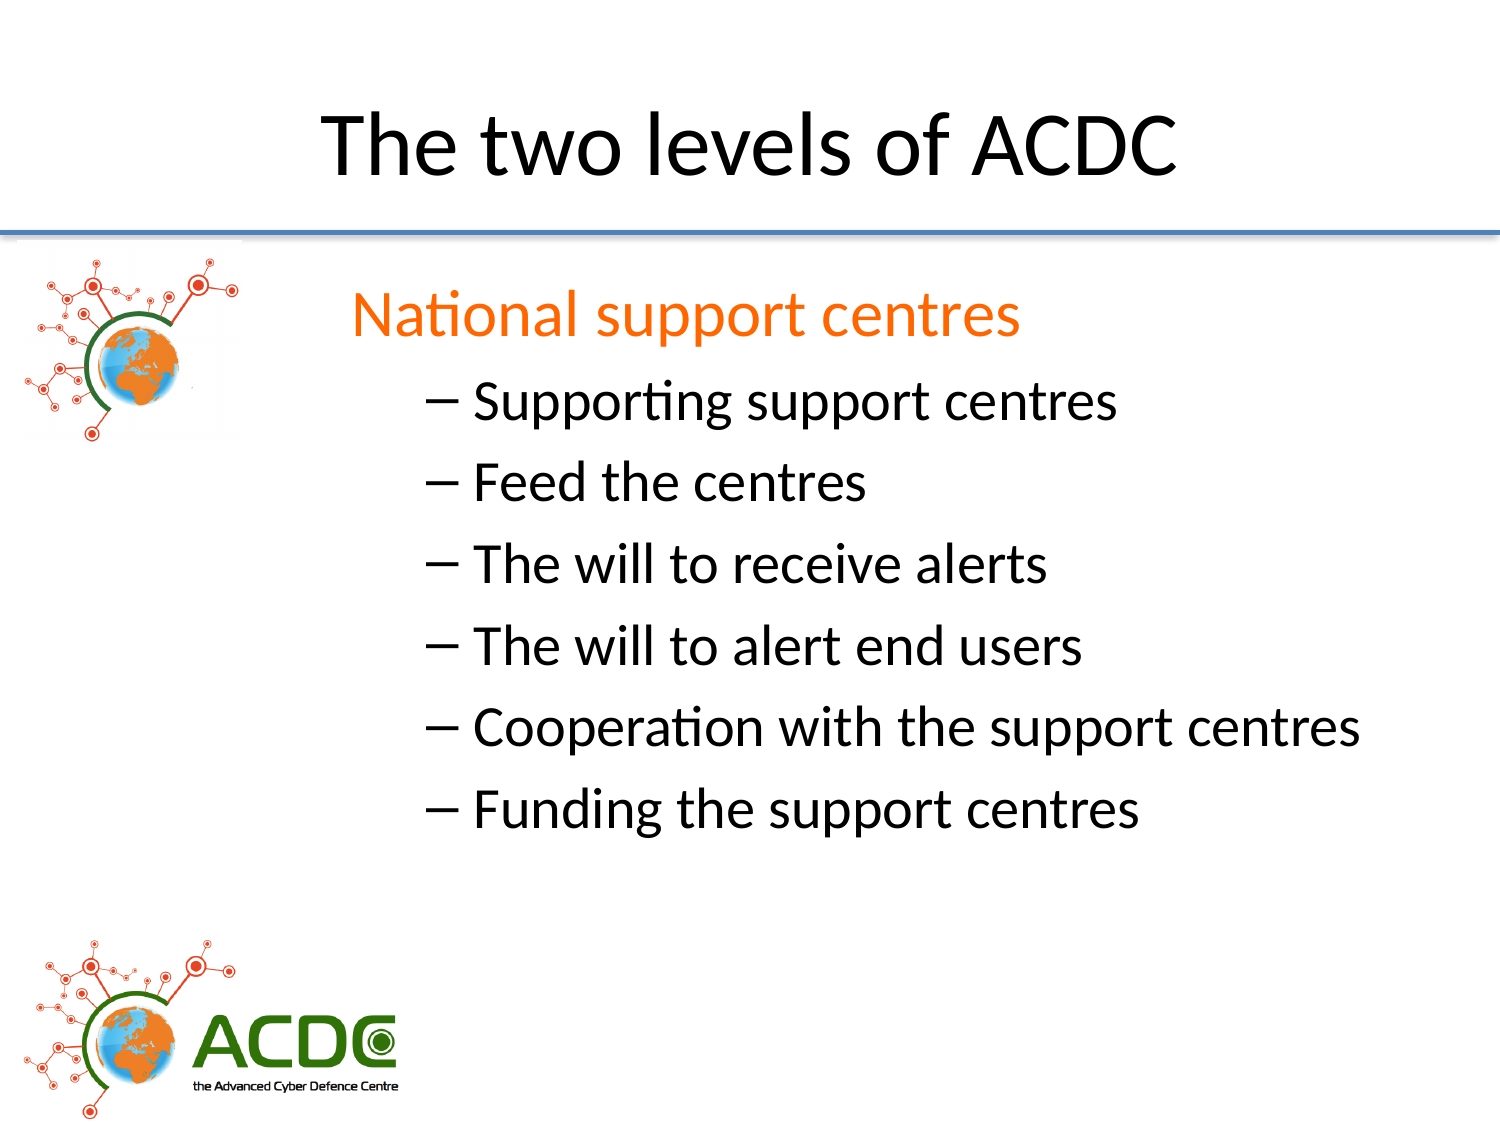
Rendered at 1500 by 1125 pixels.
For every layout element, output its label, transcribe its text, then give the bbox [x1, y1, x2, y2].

list National support centres Supporting support centres Feed the centres The will to receive alerts The will to alert end users Cooperation with the support centres Funding the support centres [336, 262, 1425, 1005]
picture [0, 934, 431, 1125]
title The two levels of ACDC [75, 45, 1425, 233]
picture [17, 240, 242, 445]
